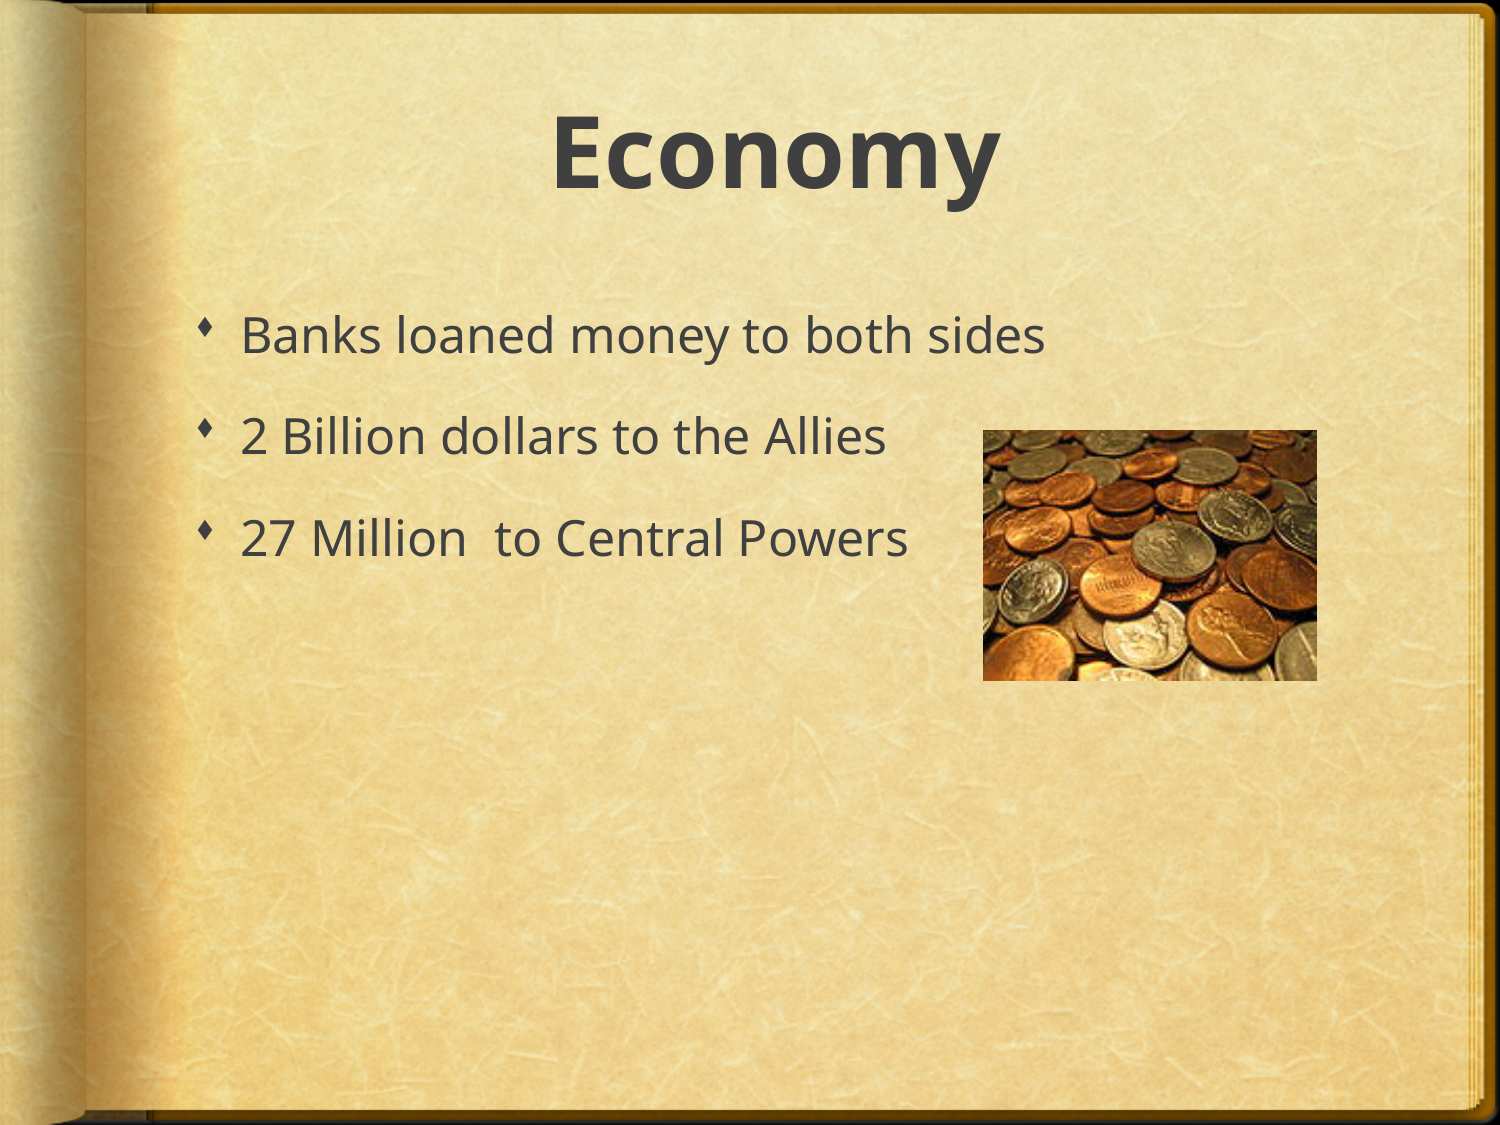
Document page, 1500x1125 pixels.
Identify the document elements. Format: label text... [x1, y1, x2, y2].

picture [0, 0, 1500, 1125]
title Economy [178, 45, 1372, 265]
list Banks loaned money to both sides 2 Billion dollars to the Allies 27 Million to Central Powers [178, 295, 1372, 1005]
